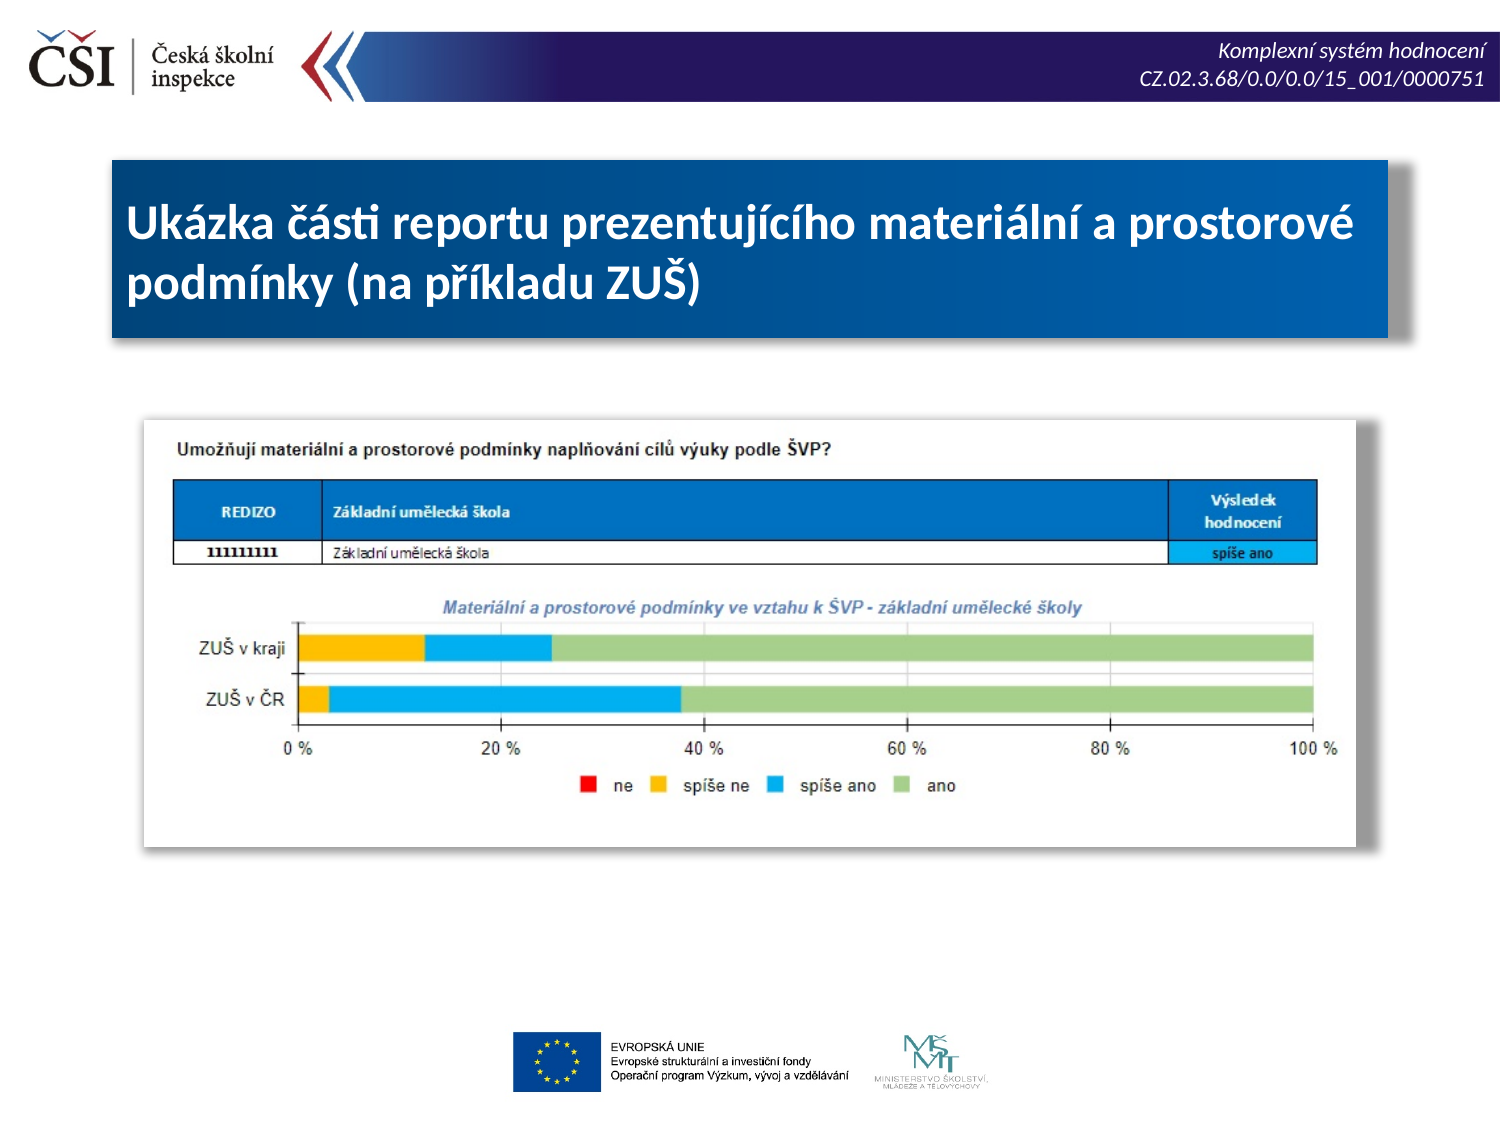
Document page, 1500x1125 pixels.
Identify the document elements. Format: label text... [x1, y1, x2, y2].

list Ukázka části reportu prezentujícího materiální a prostorové podmínky (na příkladu ZUŠ) [112, 160, 1388, 338]
picture [29, 30, 1500, 102]
picture [143, 420, 1357, 848]
picture [483, 1002, 1017, 1121]
